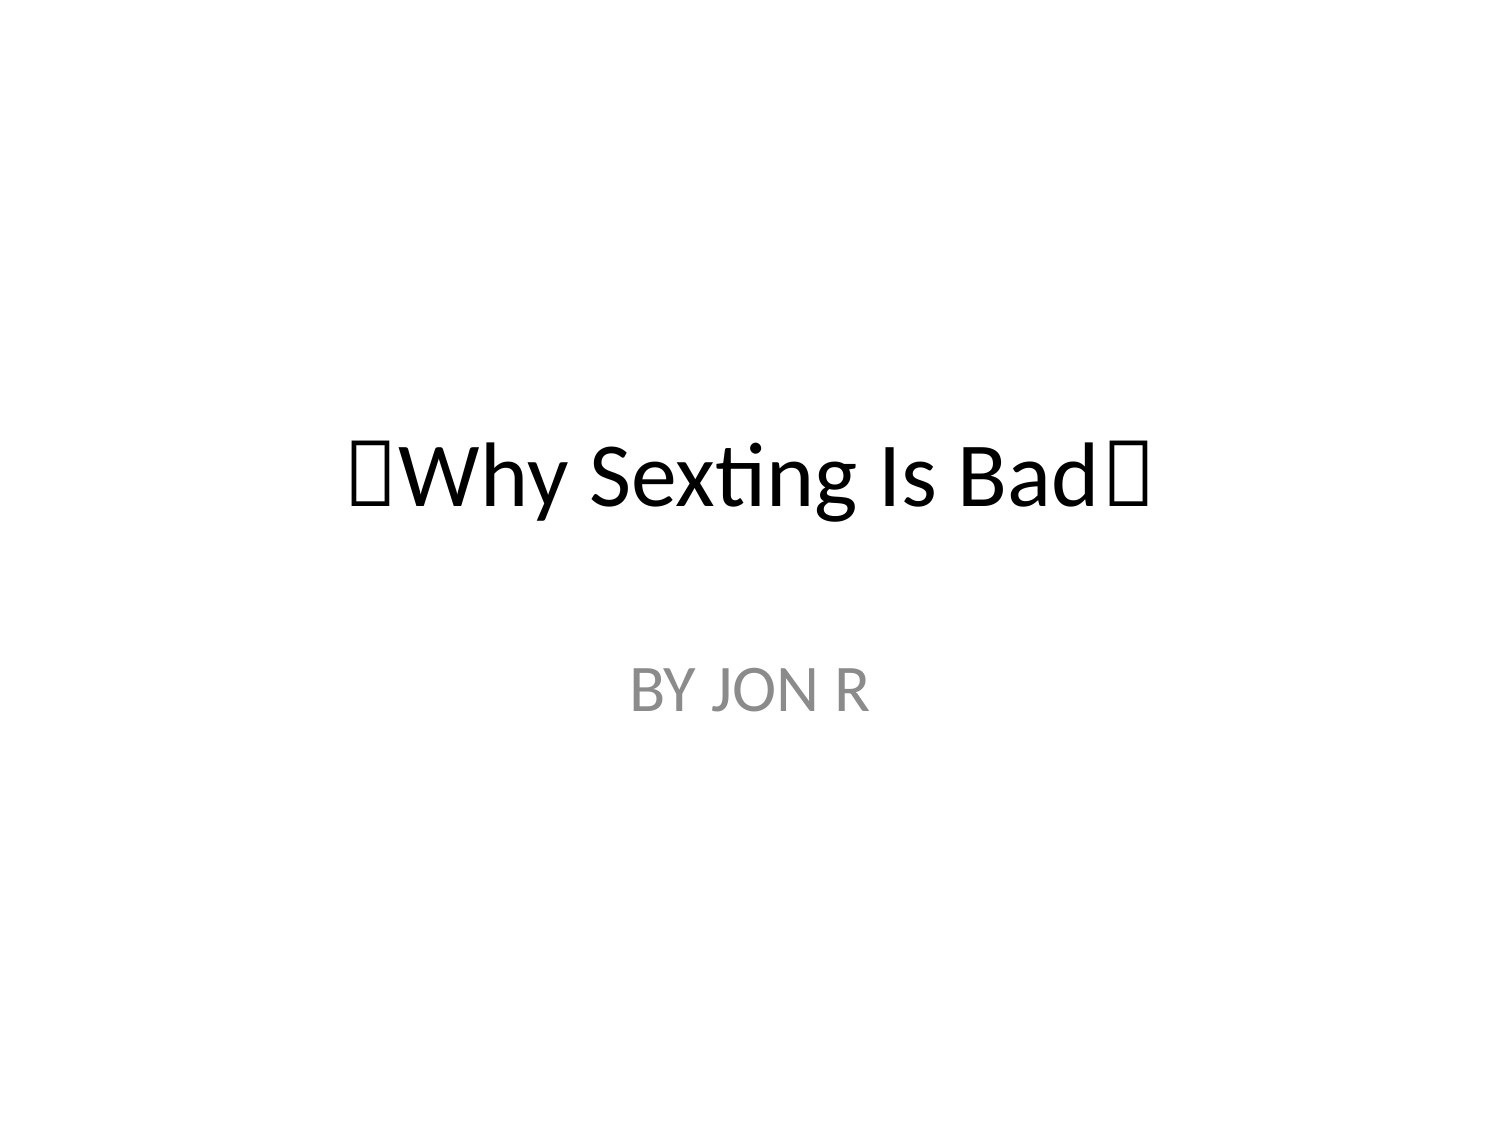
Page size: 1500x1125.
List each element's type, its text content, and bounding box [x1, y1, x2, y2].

title Why Sexting Is Bad [112, 349, 1388, 591]
subtitle BY JON R [225, 637, 1275, 925]
